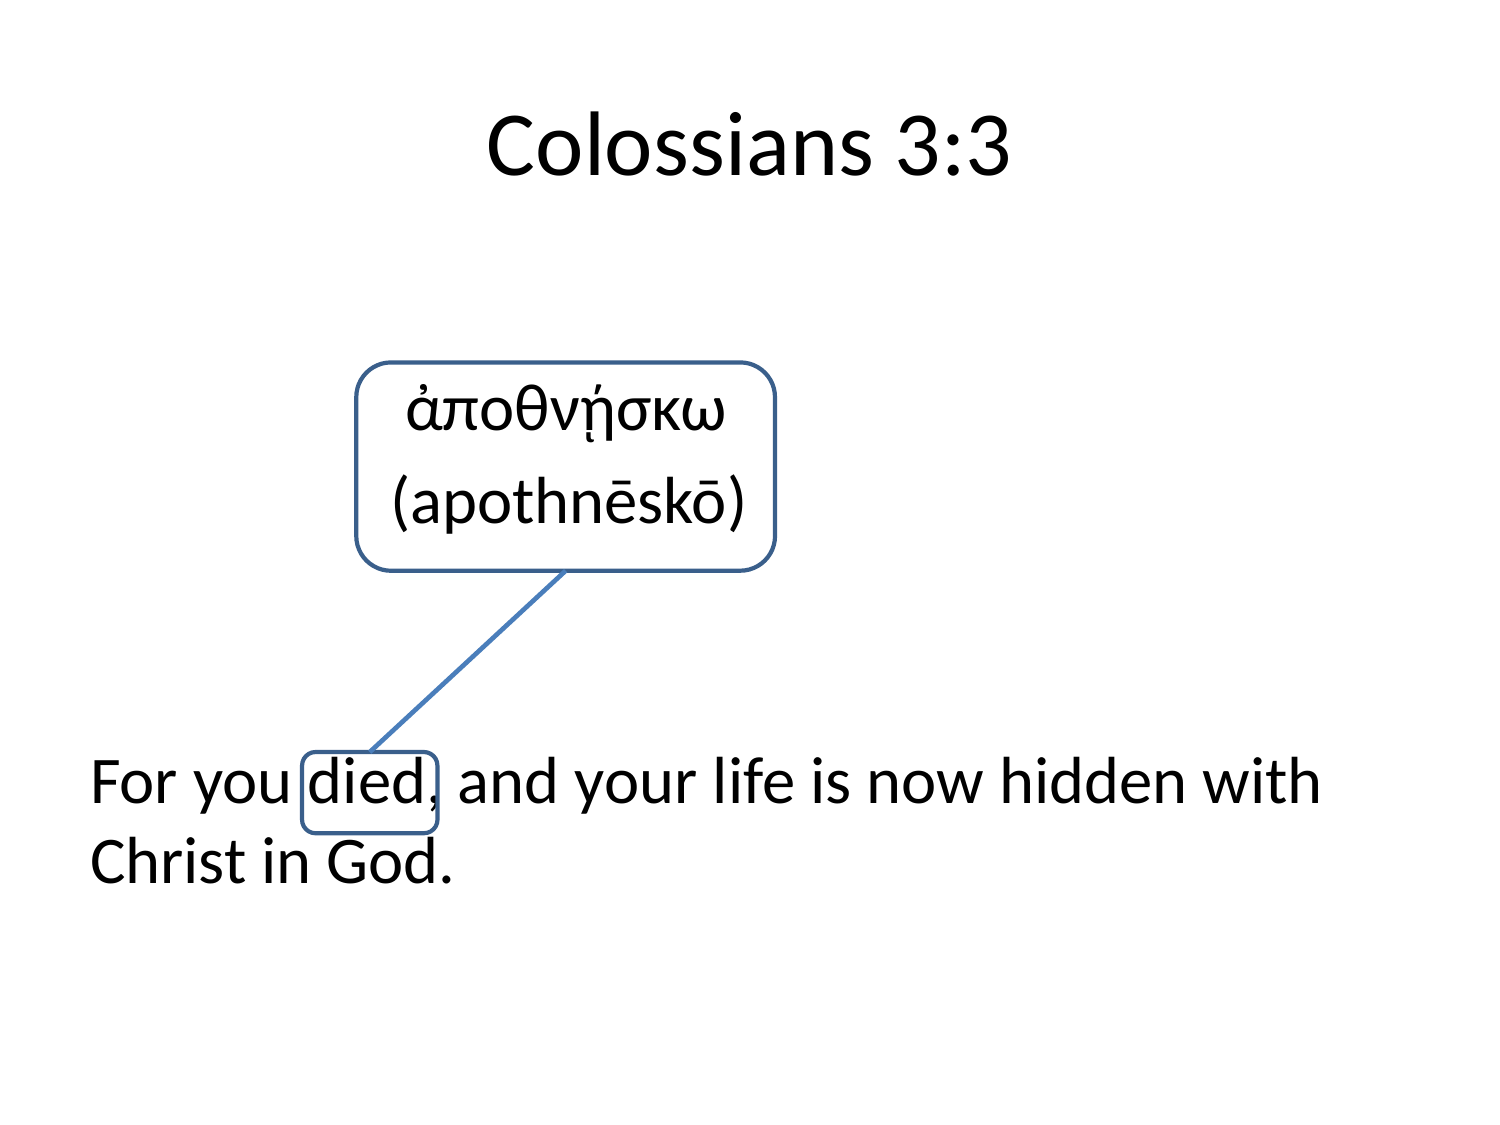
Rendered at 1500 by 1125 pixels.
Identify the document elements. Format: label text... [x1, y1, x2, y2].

text_box [354, 360, 778, 573]
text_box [369, 570, 566, 753]
title Colossians 3:3 [75, 45, 1425, 233]
list ἀποθνῄσκω (apothnēskō) For you died, and your life is now hidden with Christ in God. [75, 262, 1425, 1005]
text_box [299, 749, 440, 836]
